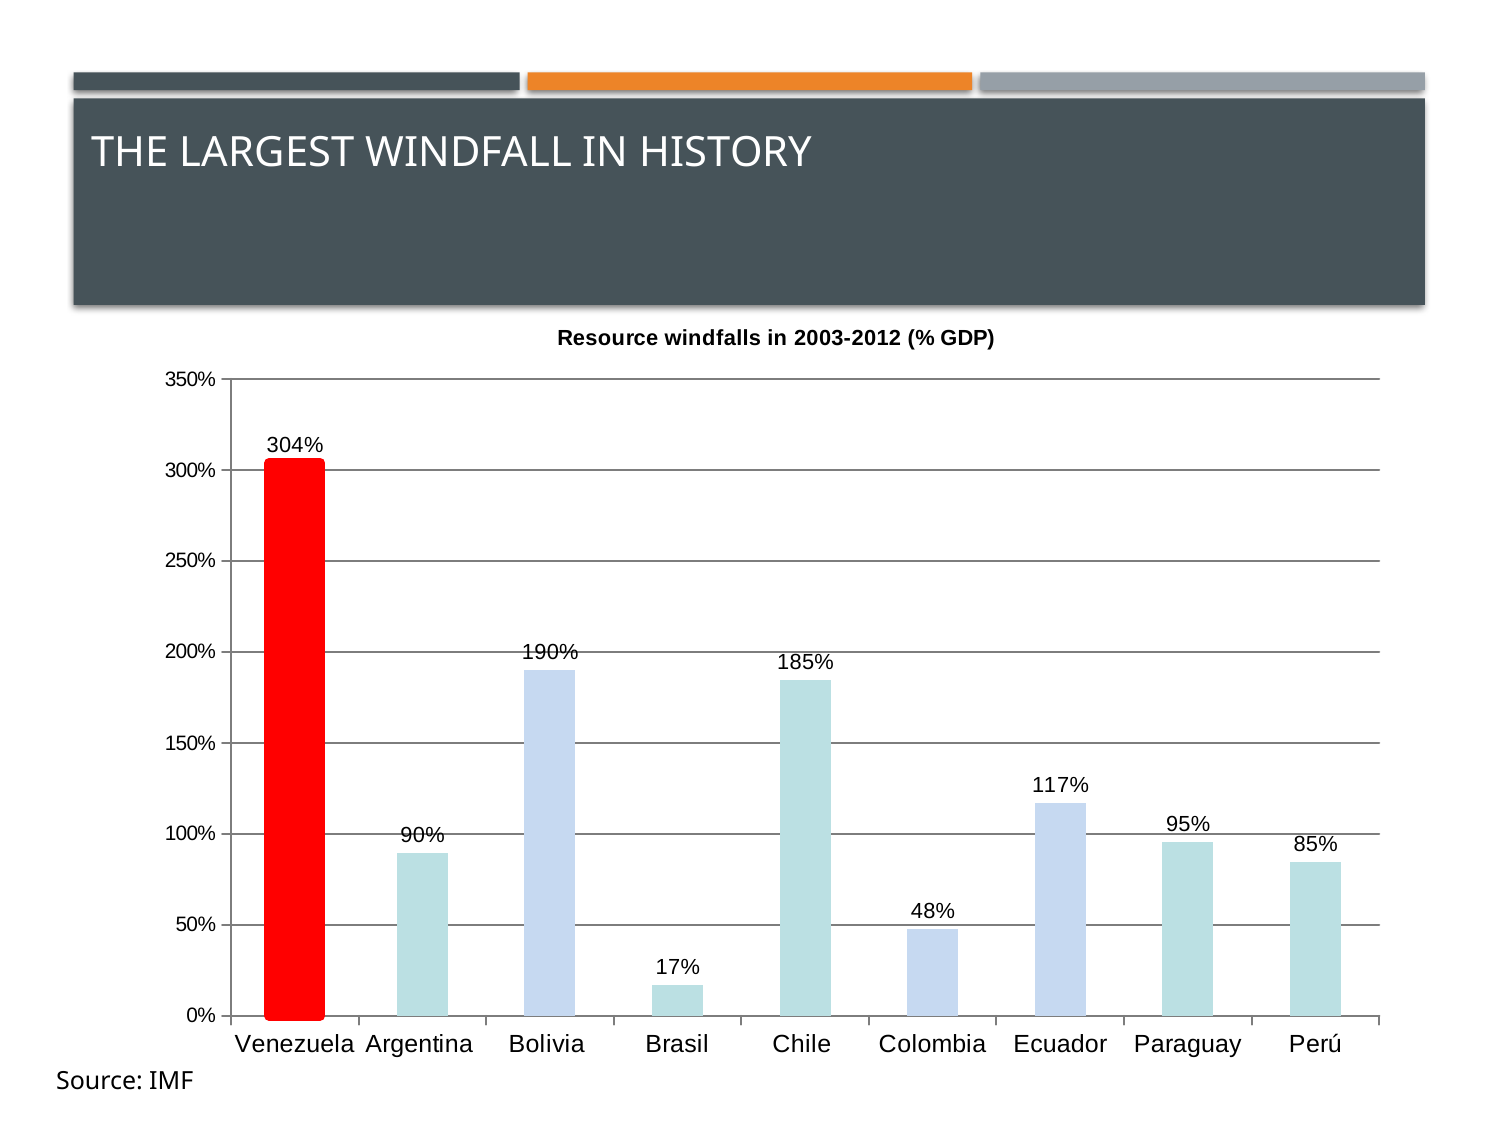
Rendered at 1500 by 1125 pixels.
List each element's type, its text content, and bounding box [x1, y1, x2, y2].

chart [158, 313, 1412, 1058]
title The largest windfall in history [76, 78, 1427, 183]
text_box Source: IMF [41, 1057, 396, 1103]
